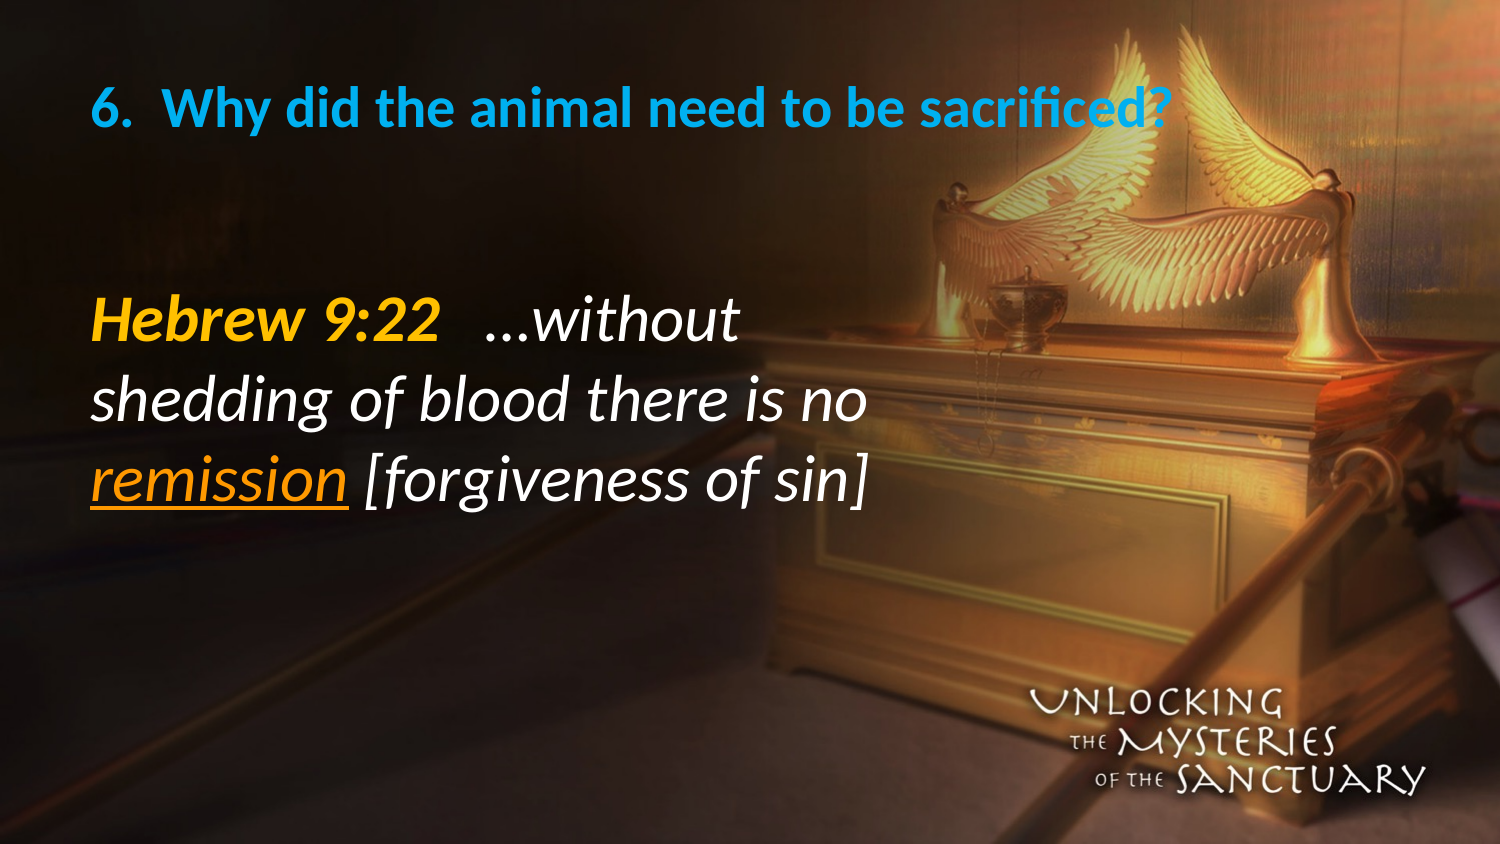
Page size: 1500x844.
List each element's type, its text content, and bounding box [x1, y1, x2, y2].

title 6. Why did the animal need to be sacrificed? [75, 33, 1425, 175]
picture [0, 0, 1500, 844]
list Hebrew 9:22 …without shedding of blood there is no remission [forgiveness of sin] [75, 174, 969, 844]
